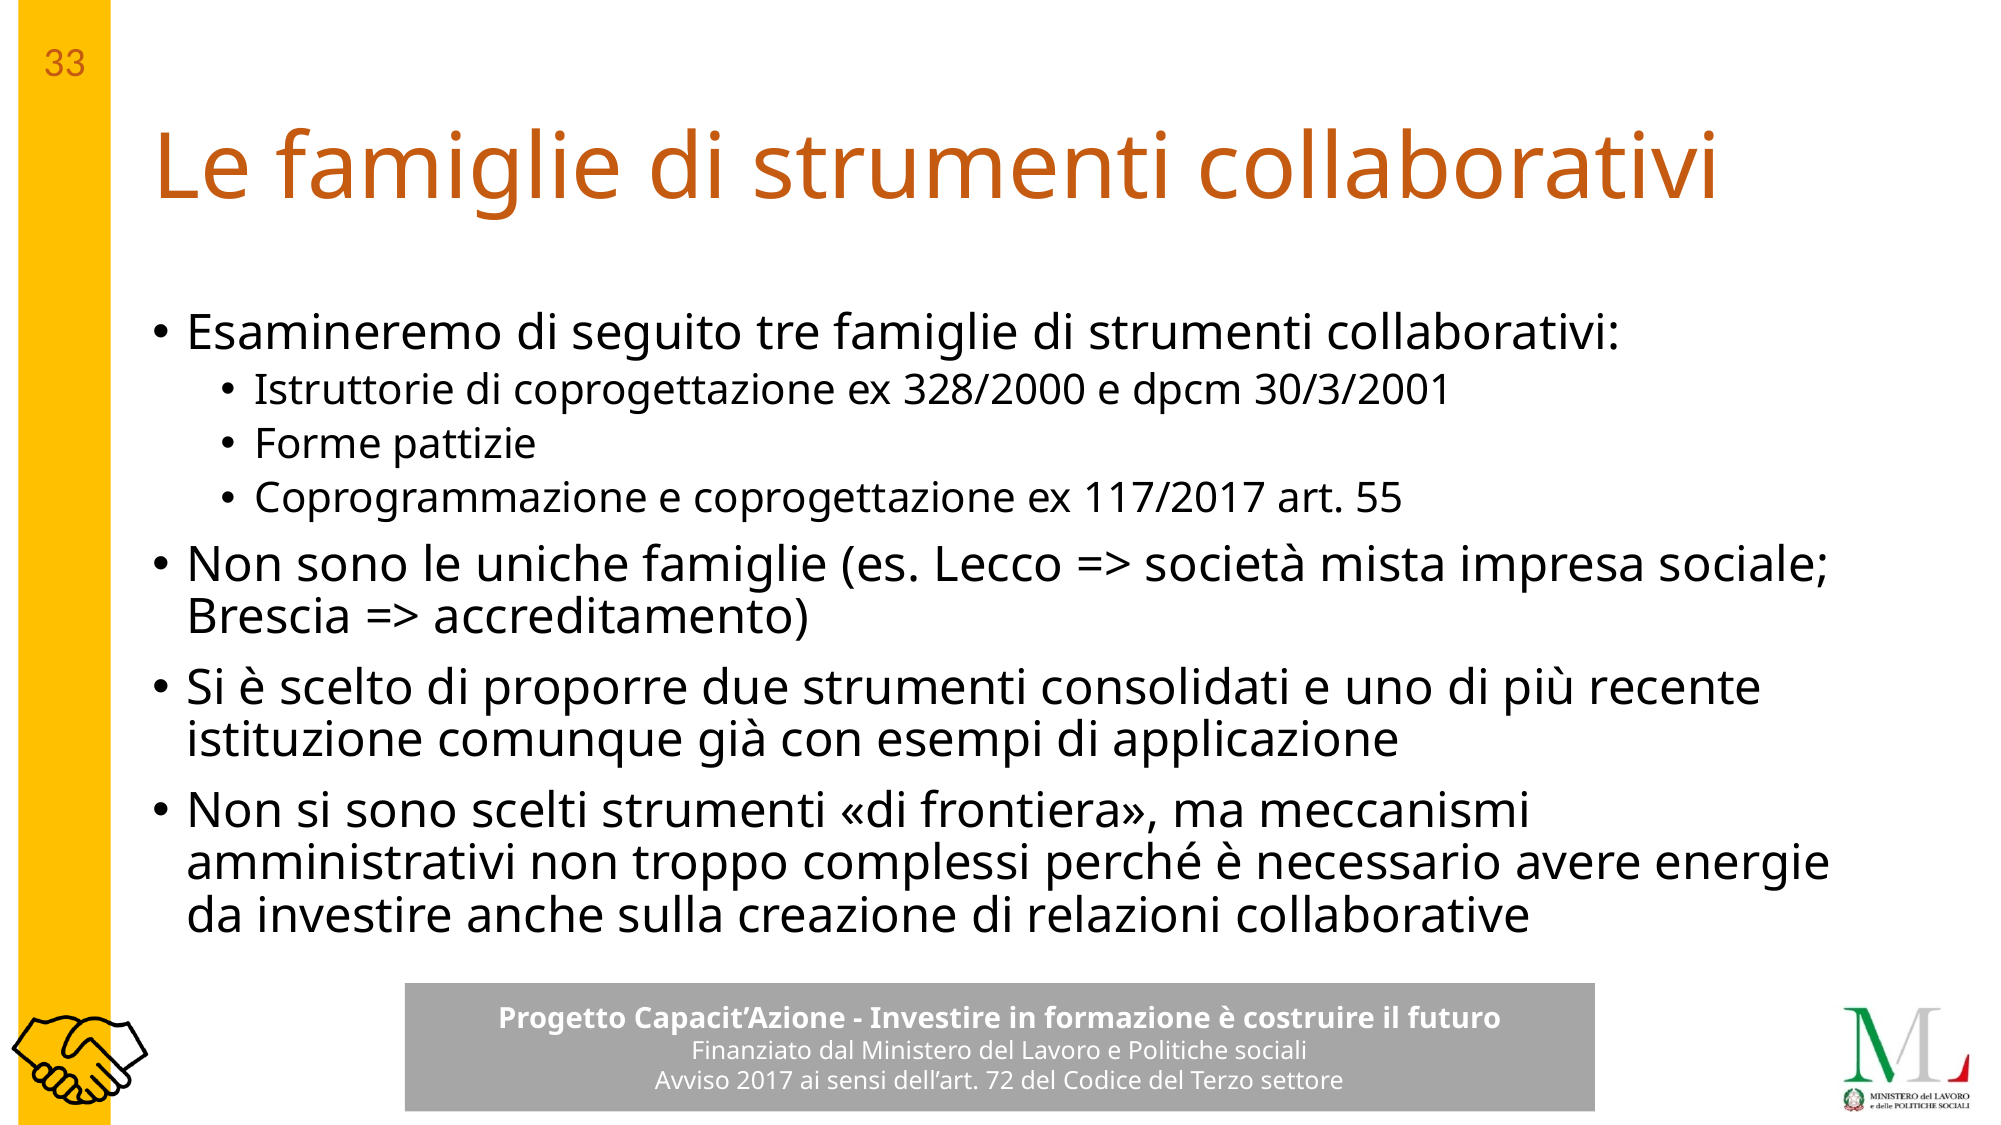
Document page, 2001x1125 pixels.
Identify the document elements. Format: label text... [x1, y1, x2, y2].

slide_number 33 [1911, 1057, 1995, 1118]
picture [10, 1009, 149, 1109]
list Esamineremo di seguito tre famiglie di strumenti collaborativi: Istruttorie di coprogettazione ex 328/2000 e dpcm 30/3/2001 Forme pattizie Coprogrammazione e coprogettazione ex 117/2017 art. 55 Non sono le uniche famiglie (es. Lecco => società mista impresa sociale; Brescia => accreditamento) Si è scelto di proporre due strumenti consolidati e uno di più recente istituzione comunque già con esempi di applicazione Non si sono scelti strumenti «di frontiera», ma meccanismi amministrativi non troppo complessi perché è necessario avere energie da investire anche sulla creazione di relazioni collaborative [137, 299, 1863, 965]
title Le famiglie di strumenti collaborativi [137, 59, 1863, 278]
picture [1826, 1006, 1987, 1112]
